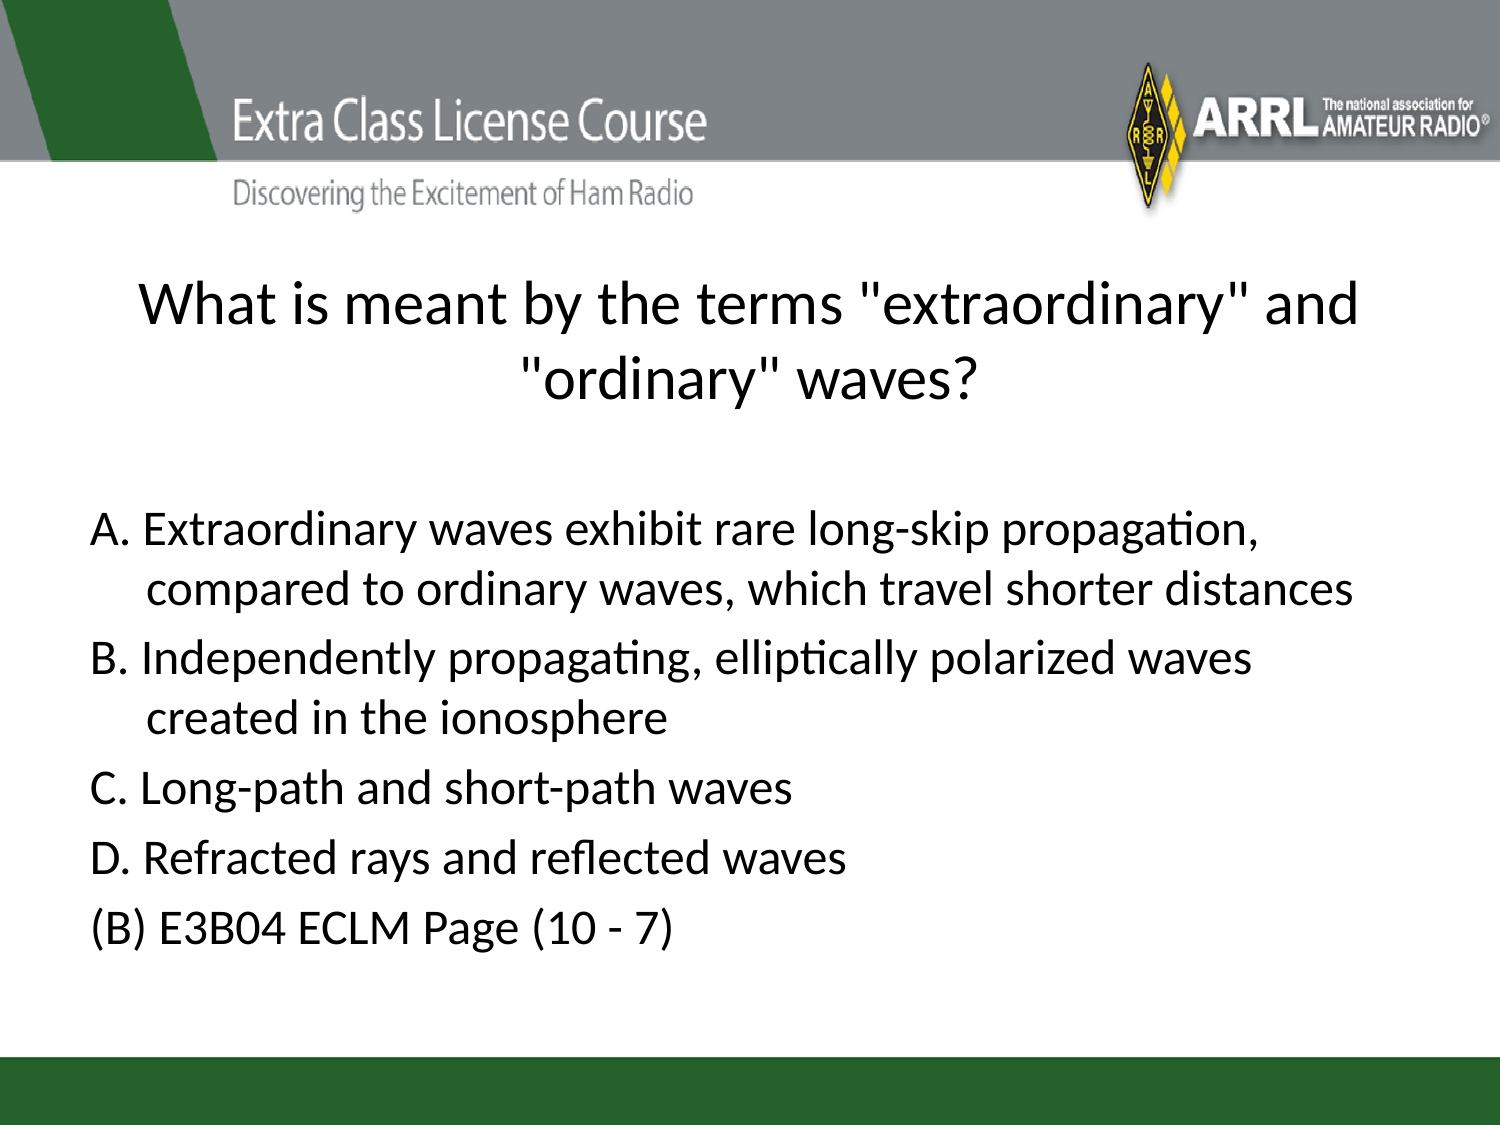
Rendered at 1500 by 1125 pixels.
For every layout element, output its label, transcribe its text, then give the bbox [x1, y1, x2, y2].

title What is meant by the terms "extraordinary" and "ordinary" waves? [75, 254, 1425, 435]
picture [0, 0, 1500, 1125]
list A. Extraordinary waves exhibit rare long-skip propagation, compared to ordinary waves, which travel shorter distances B. Independently propagating, elliptically polarized waves created in the ionosphere C. Long-path and short-path waves D. Refracted rays and reflected waves (B) E3B04 ECLM Page (10 - 7) [75, 487, 1425, 1005]
